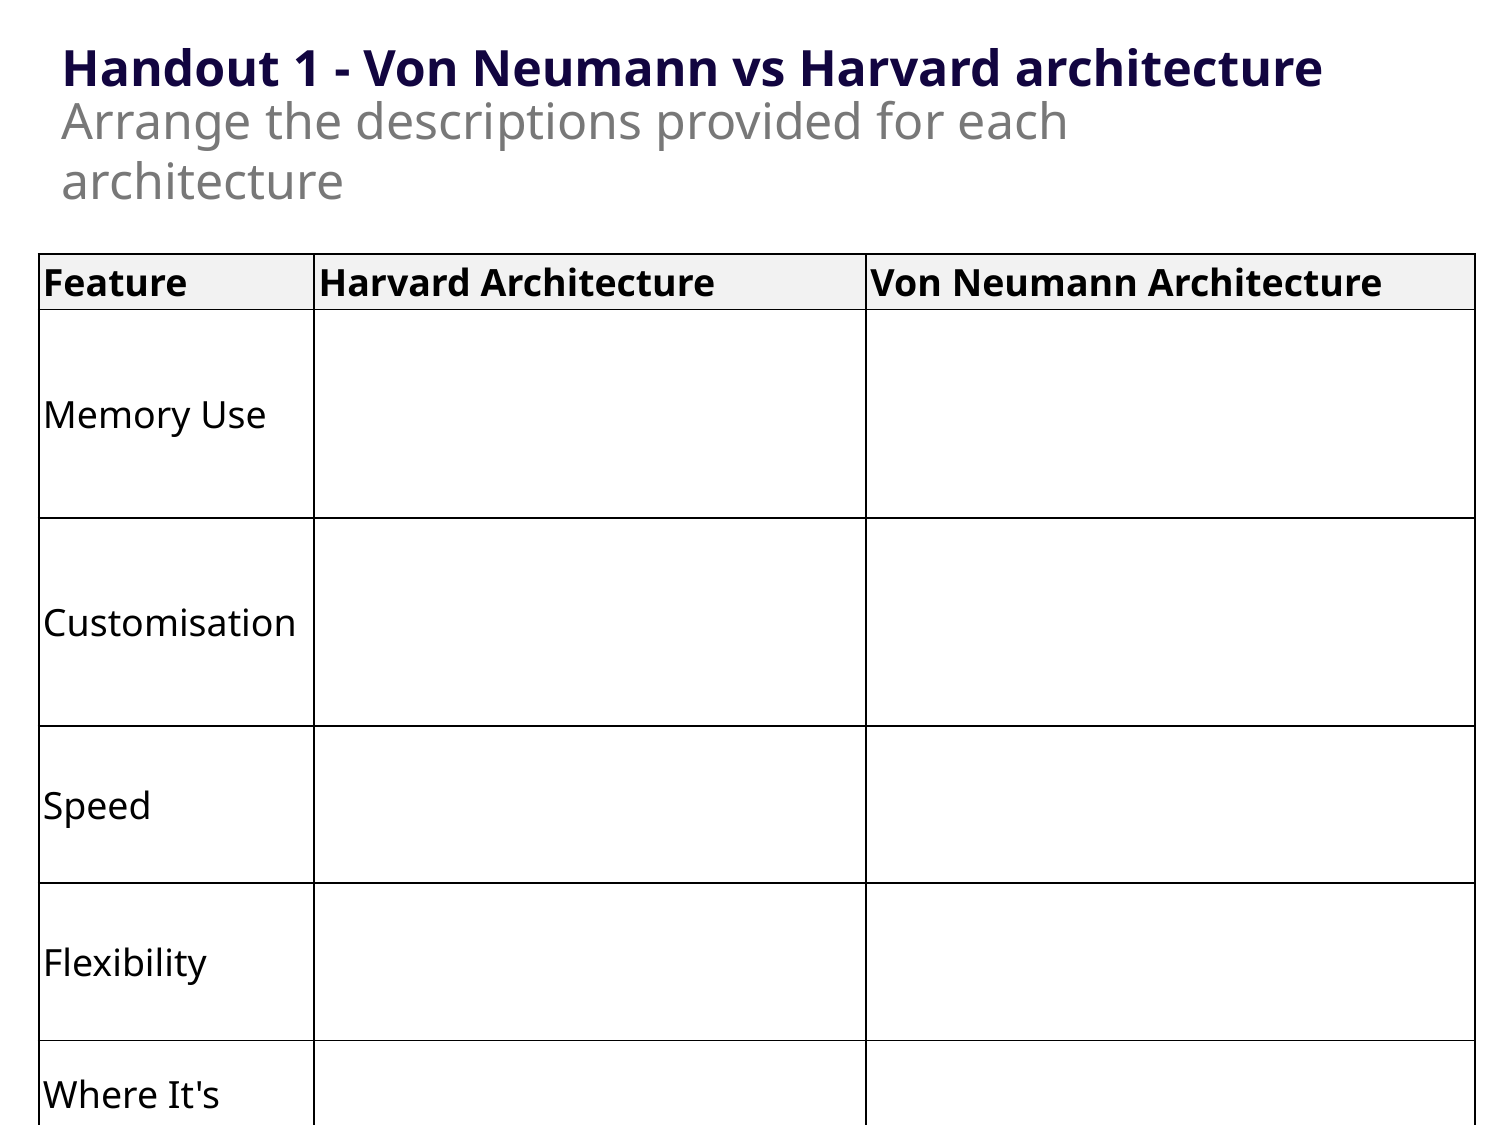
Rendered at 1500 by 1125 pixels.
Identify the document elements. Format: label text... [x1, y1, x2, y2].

table_cell [867, 519, 1474, 725]
table_cell Customisation [40, 519, 313, 725]
table_cell [867, 310, 1474, 517]
table_cell [867, 727, 1474, 882]
table_header Feature [40, 255, 313, 309]
text_box Handout 1 - Von Neumann vs Harvard architecture [46, 36, 1430, 115]
table_cell [315, 310, 865, 517]
table_cell [315, 519, 865, 725]
table_cell Where It's Used [40, 1041, 313, 1125]
table_cell [867, 884, 1474, 1040]
table_cell [315, 884, 865, 1040]
table_cell Memory Use [40, 310, 313, 517]
text_box Arrange the descriptions provided for each architecture [46, 115, 1353, 190]
table_cell [867, 1041, 1474, 1125]
table_cell Flexibility [40, 884, 313, 1040]
table_header Von Neumann Architecture [867, 255, 1474, 309]
table_cell Speed [40, 727, 313, 882]
table_cell [315, 727, 865, 882]
table_header Harvard Architecture [315, 255, 865, 309]
table_cell [315, 1041, 865, 1125]
